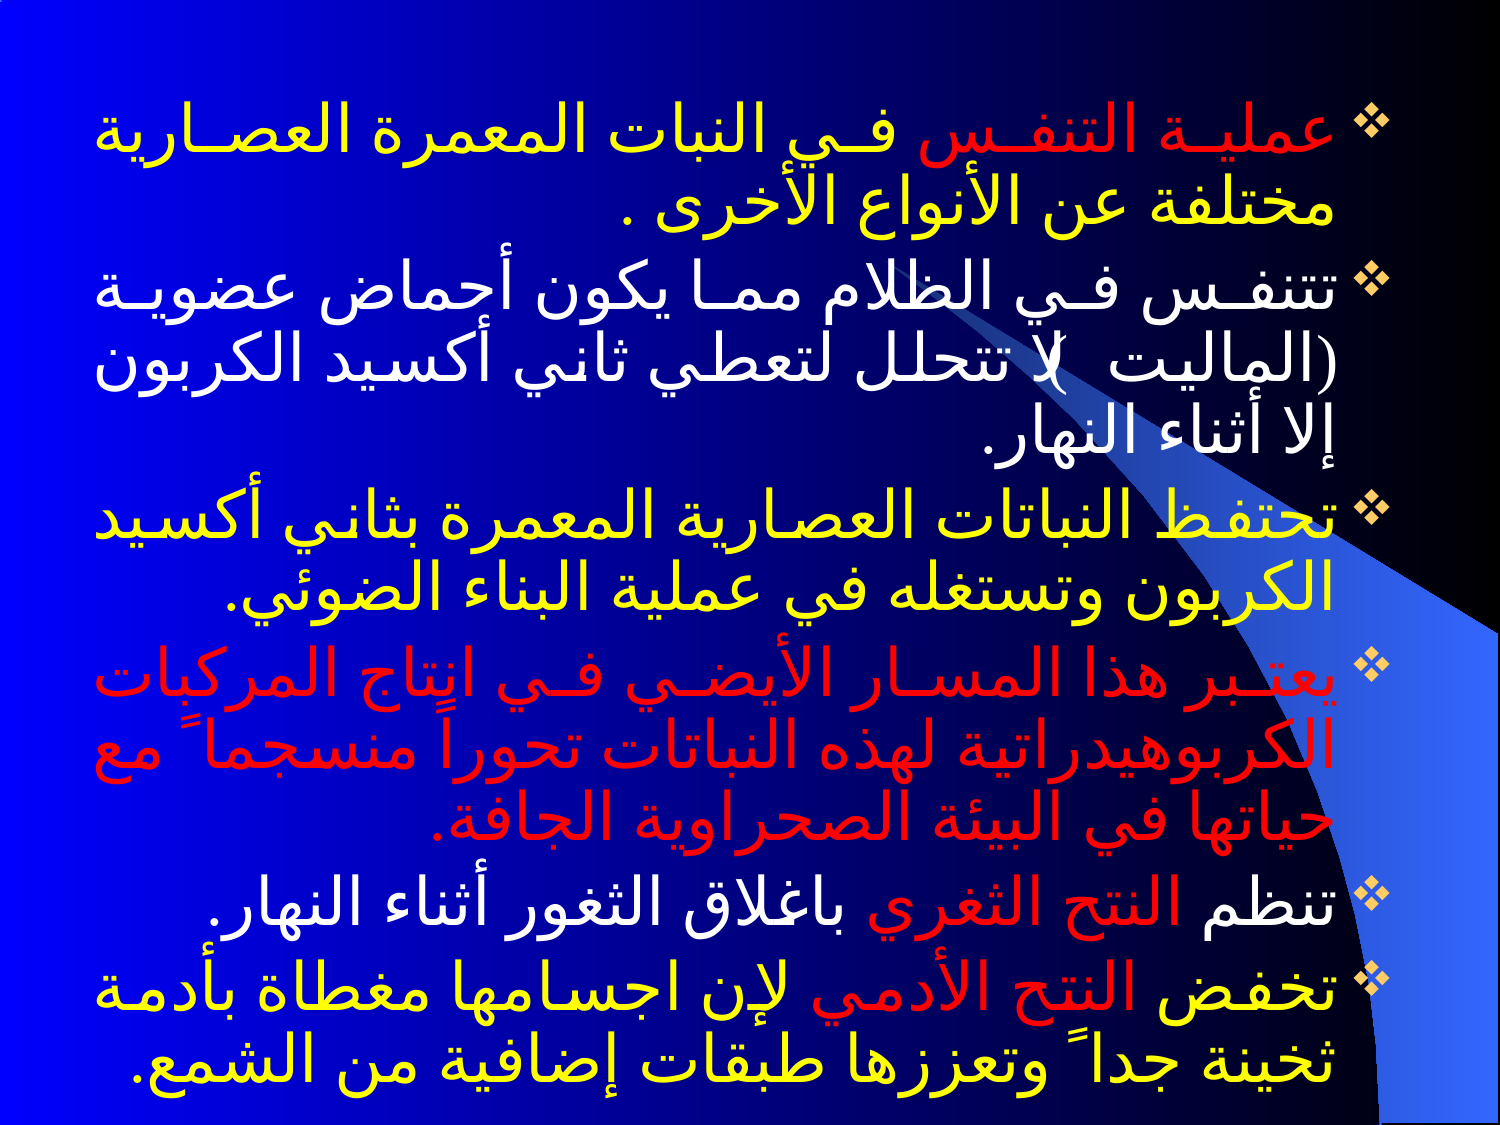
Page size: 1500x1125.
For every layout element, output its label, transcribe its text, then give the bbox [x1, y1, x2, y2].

list عملية التنفس في النبات المعمرة العصارية مختلفة عن الأنواع الأخرى . تتنفس في الظلام مما يكون أحماض عضوية (الماليت) لا تتحلل لتعطي ثاني أكسيد الكربون إلا أثناء النهار. تحتفظ النباتات العصارية المعمرة بثاني أكسيد الكربون وتستغله في عملية البناء الضوئي. يعتبر هذا المسار الأيضي في انتاج المركبات الكربوهيدراتية لهذه النباتات تحوراً منسجما ً مع حياتها في البيئة الصحراوية الجافة. تنظم النتح الثغري باغلاق الثغور أثناء النهار. تخفض النتح الأدمي لإن اجسامها مغطاة بأدمة ثخينة جدا ً وتعززها طبقات إضافية من الشمع. [62, 87, 1426, 1076]
